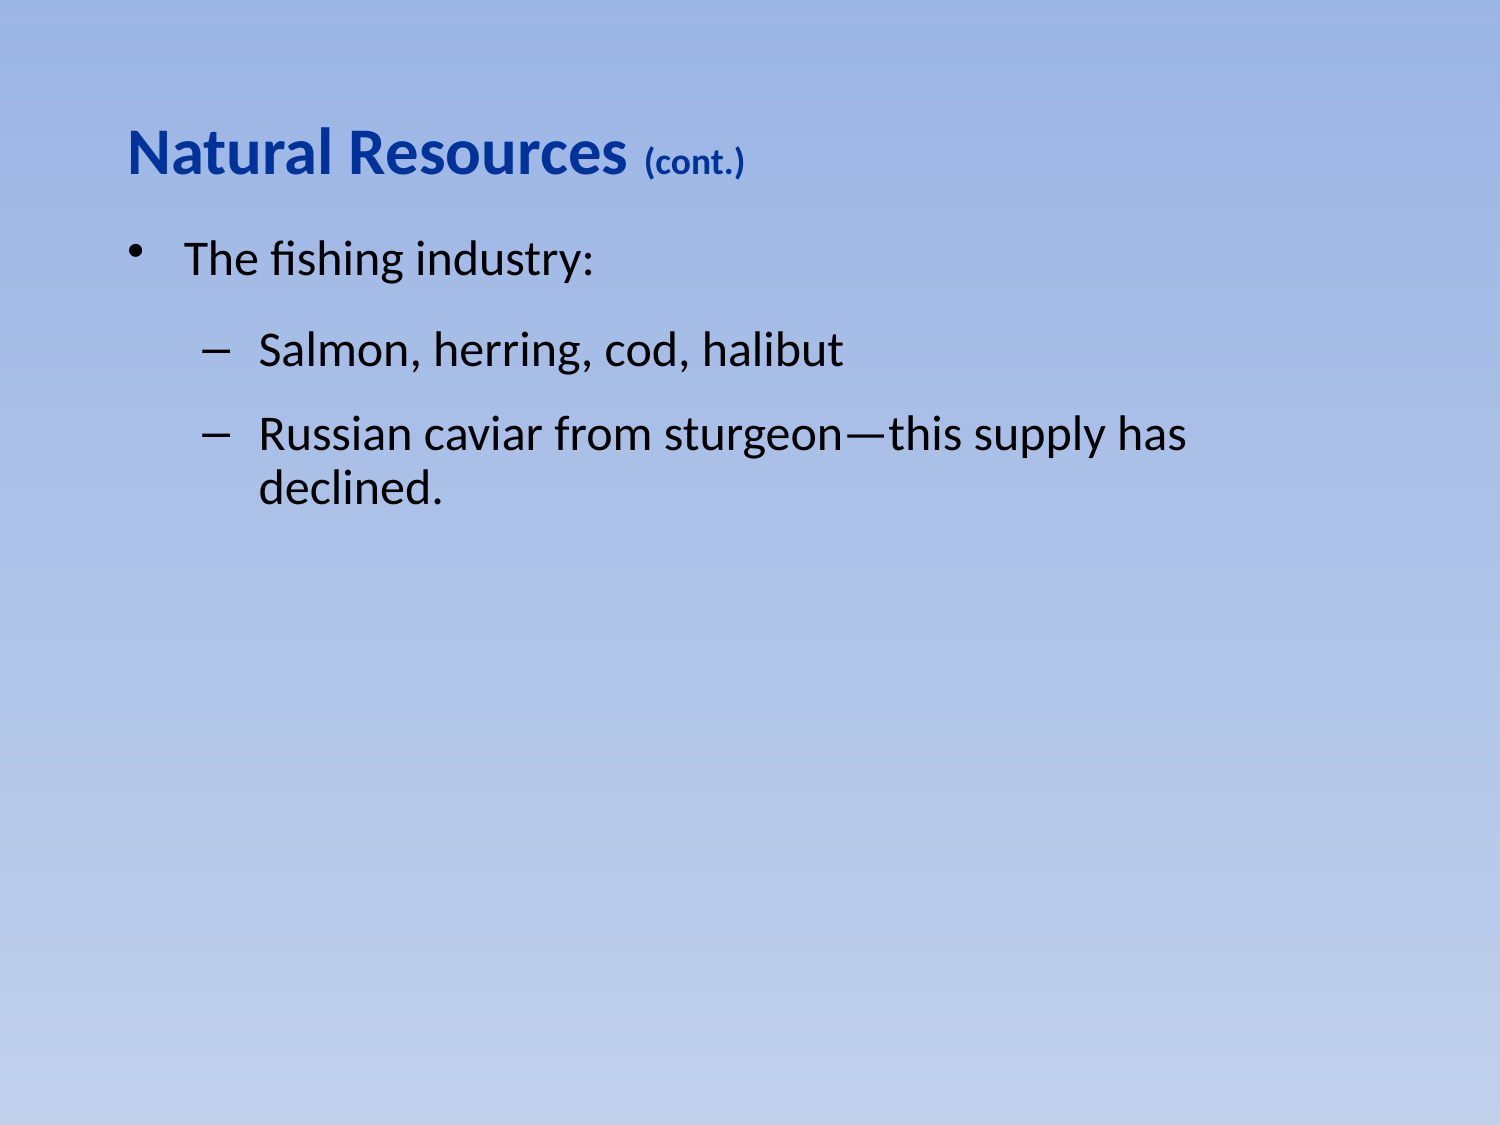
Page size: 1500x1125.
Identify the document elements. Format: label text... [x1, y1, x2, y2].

text_box The fishing industry: [112, 224, 1313, 294]
text_box Natural Resources (cont.) [112, 109, 1388, 196]
text_box Salmon, herring, cod, halibut Russian caviar from sturgeon—this supply has declined. [112, 315, 1313, 523]
